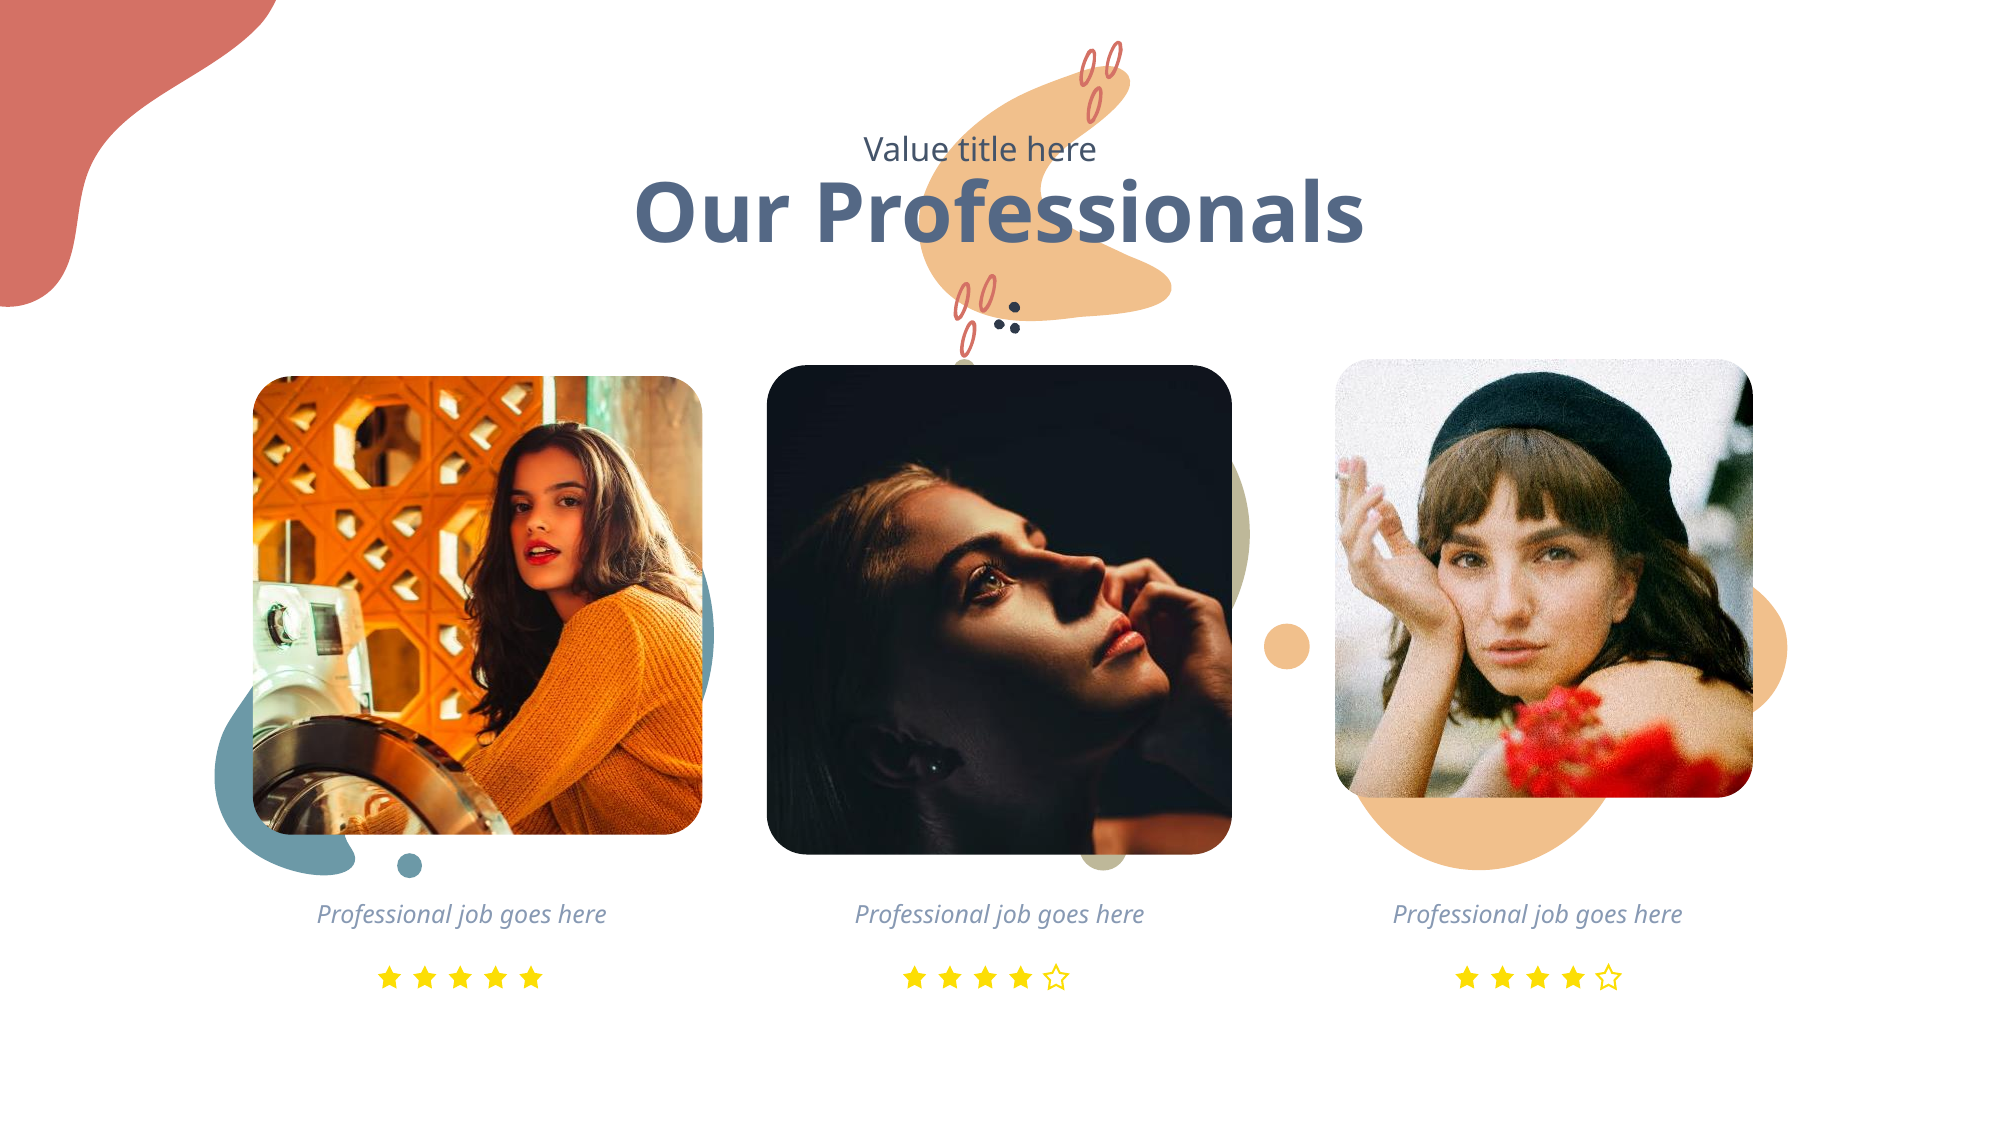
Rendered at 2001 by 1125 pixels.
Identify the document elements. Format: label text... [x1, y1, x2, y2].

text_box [214, 381, 713, 877]
text_box Professional job goes here [277, 881, 647, 936]
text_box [377, 965, 543, 989]
text_box Value title here [848, 116, 887, 176]
text_box Our Professionals [232, 152, 887, 267]
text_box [768, 359, 1248, 870]
text_box Professional job goes here [815, 881, 1185, 936]
text_box Professional job goes here [1353, 881, 1723, 936]
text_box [902, 965, 1068, 989]
picture [252, 376, 703, 835]
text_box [887, 27, 1211, 359]
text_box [1263, 405, 1786, 868]
picture [766, 365, 1232, 855]
text_box [0, 0, 276, 307]
text_box Our Professionals [1211, 152, 1768, 267]
picture [1335, 359, 1753, 798]
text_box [1455, 965, 1621, 989]
